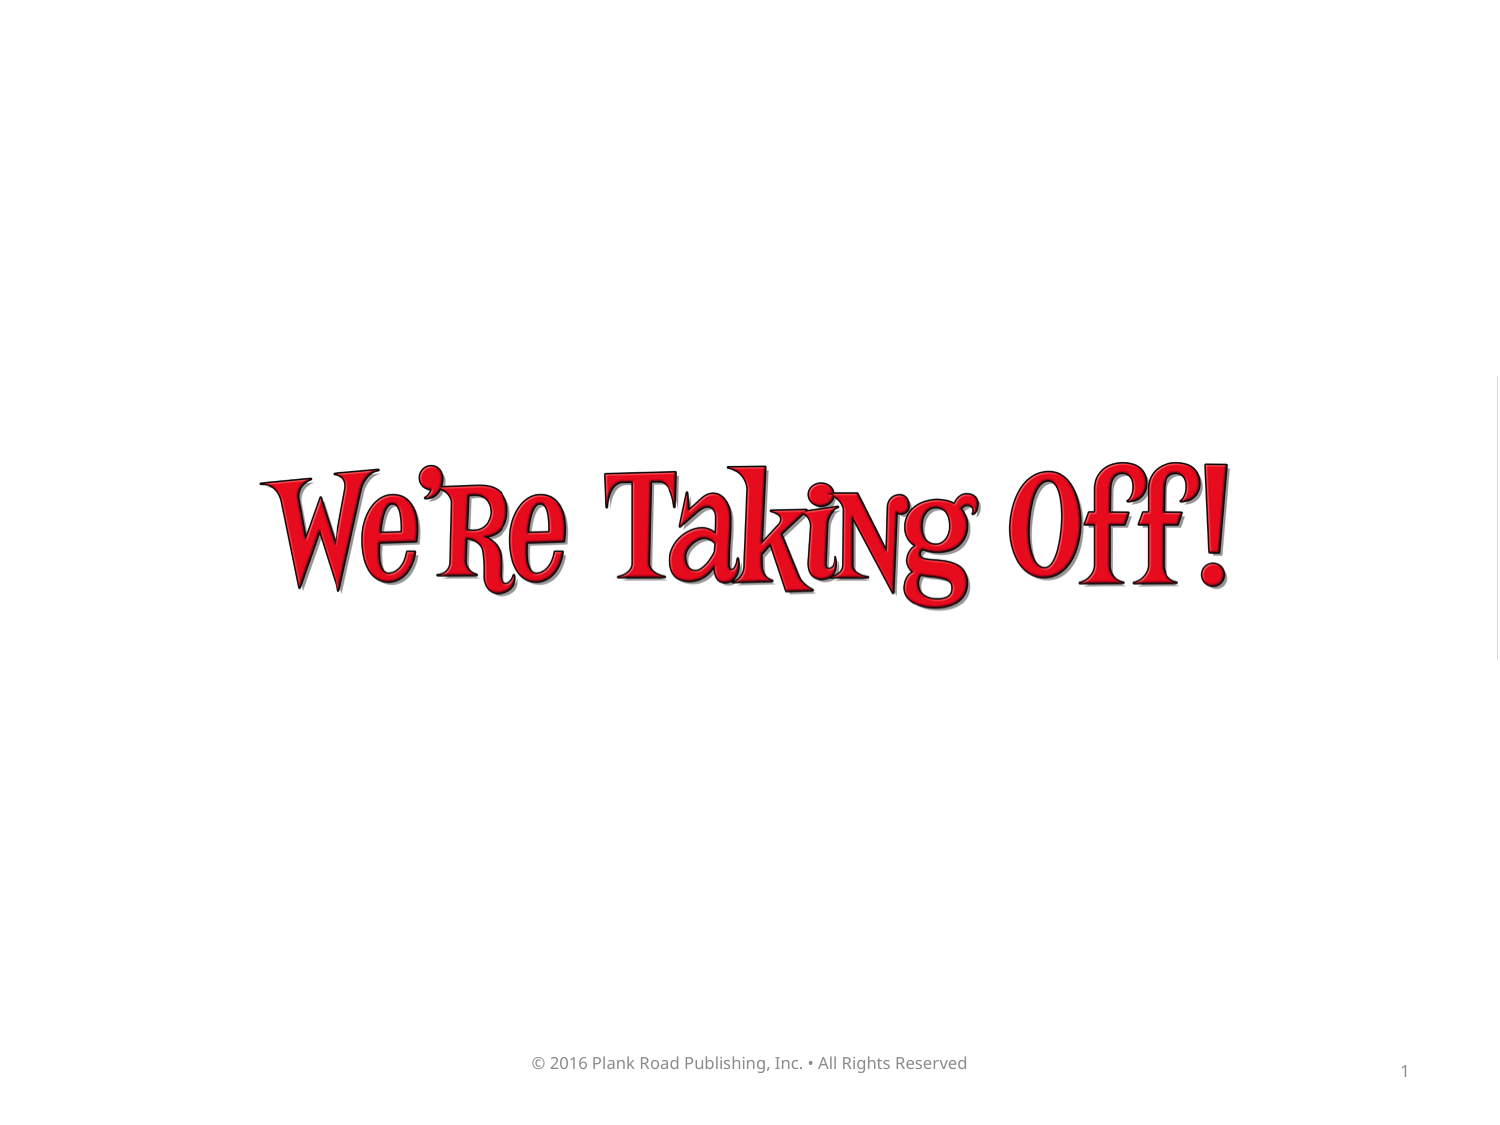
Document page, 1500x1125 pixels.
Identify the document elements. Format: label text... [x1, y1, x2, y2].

picture [5, 374, 1499, 660]
slide_number 1 [1074, 1042, 1425, 1103]
